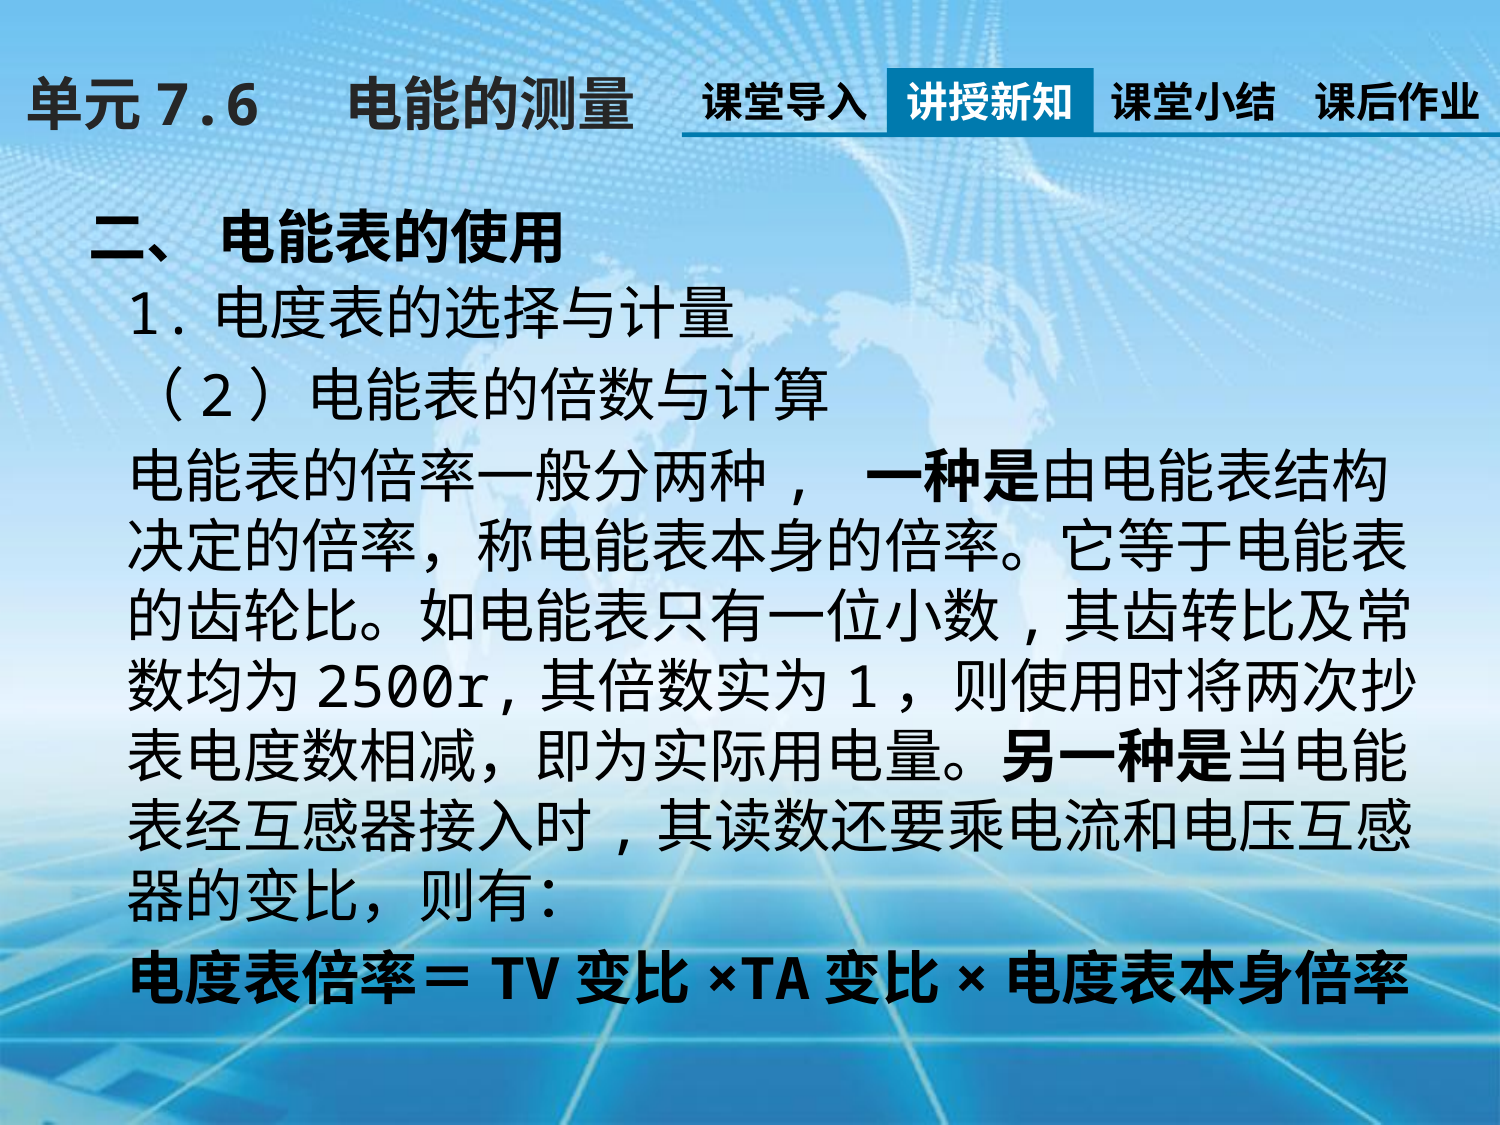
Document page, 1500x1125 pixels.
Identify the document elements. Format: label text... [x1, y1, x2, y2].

text_box 1.电度表的选择与计量 （2）电能表的倍数与计算 电能表的倍率一般分两种, 一种是由电能表结构决定的倍率，称电能表本身的倍率。它等于电能表的齿轮比。如电能表只有一位小数,其齿转比及常数均为2500r,其倍数实为1，则使用时将两次抄表电度数相减，即为实际用电量。另一种是当电能表经互感器接入时,其读数还要乘电流和电压互感器的变比，则有： 电度表倍率＝TV变比×TA变比×电度表本身倍率 [111, 268, 1459, 990]
picture [0, 0, 1500, 1125]
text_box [10, 59, 1500, 146]
text_box 二、 电能表的使用 [73, 202, 1424, 269]
